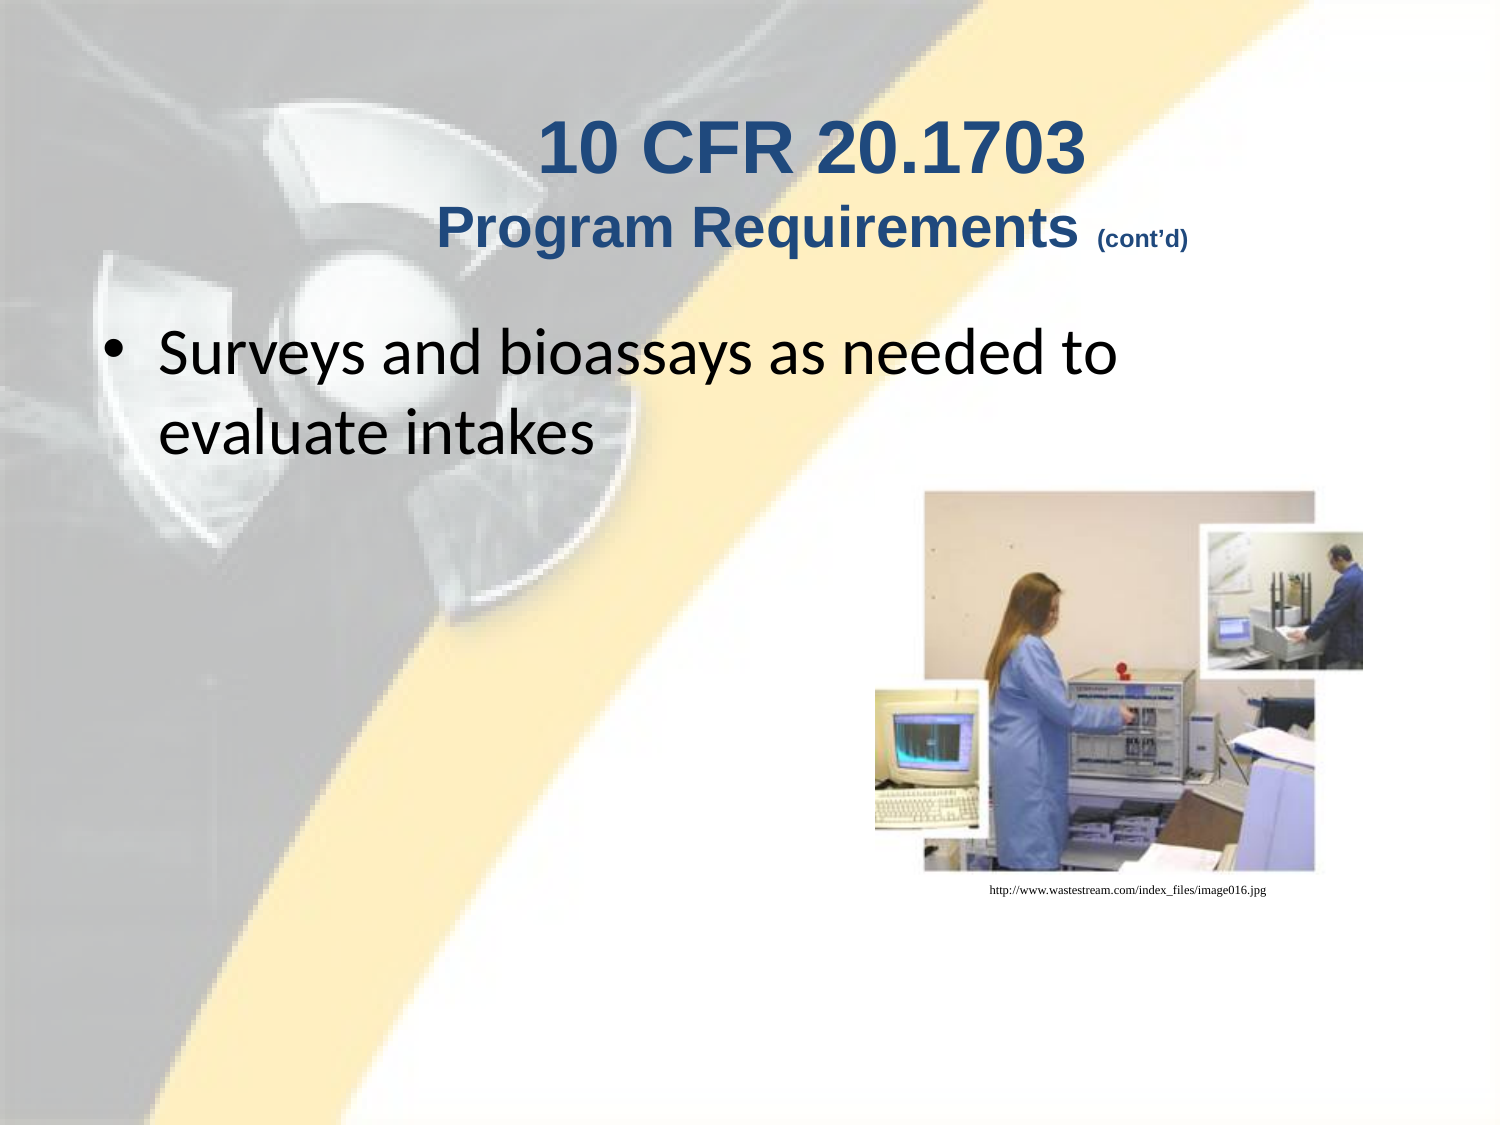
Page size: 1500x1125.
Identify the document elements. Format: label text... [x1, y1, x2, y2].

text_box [874, 474, 1363, 906]
list Surveys and bioassays as needed to evaluate intakes [87, 299, 1363, 488]
text_box 10 CFR 20.1703 Program Requirements (cont’d) [212, 87, 1413, 250]
